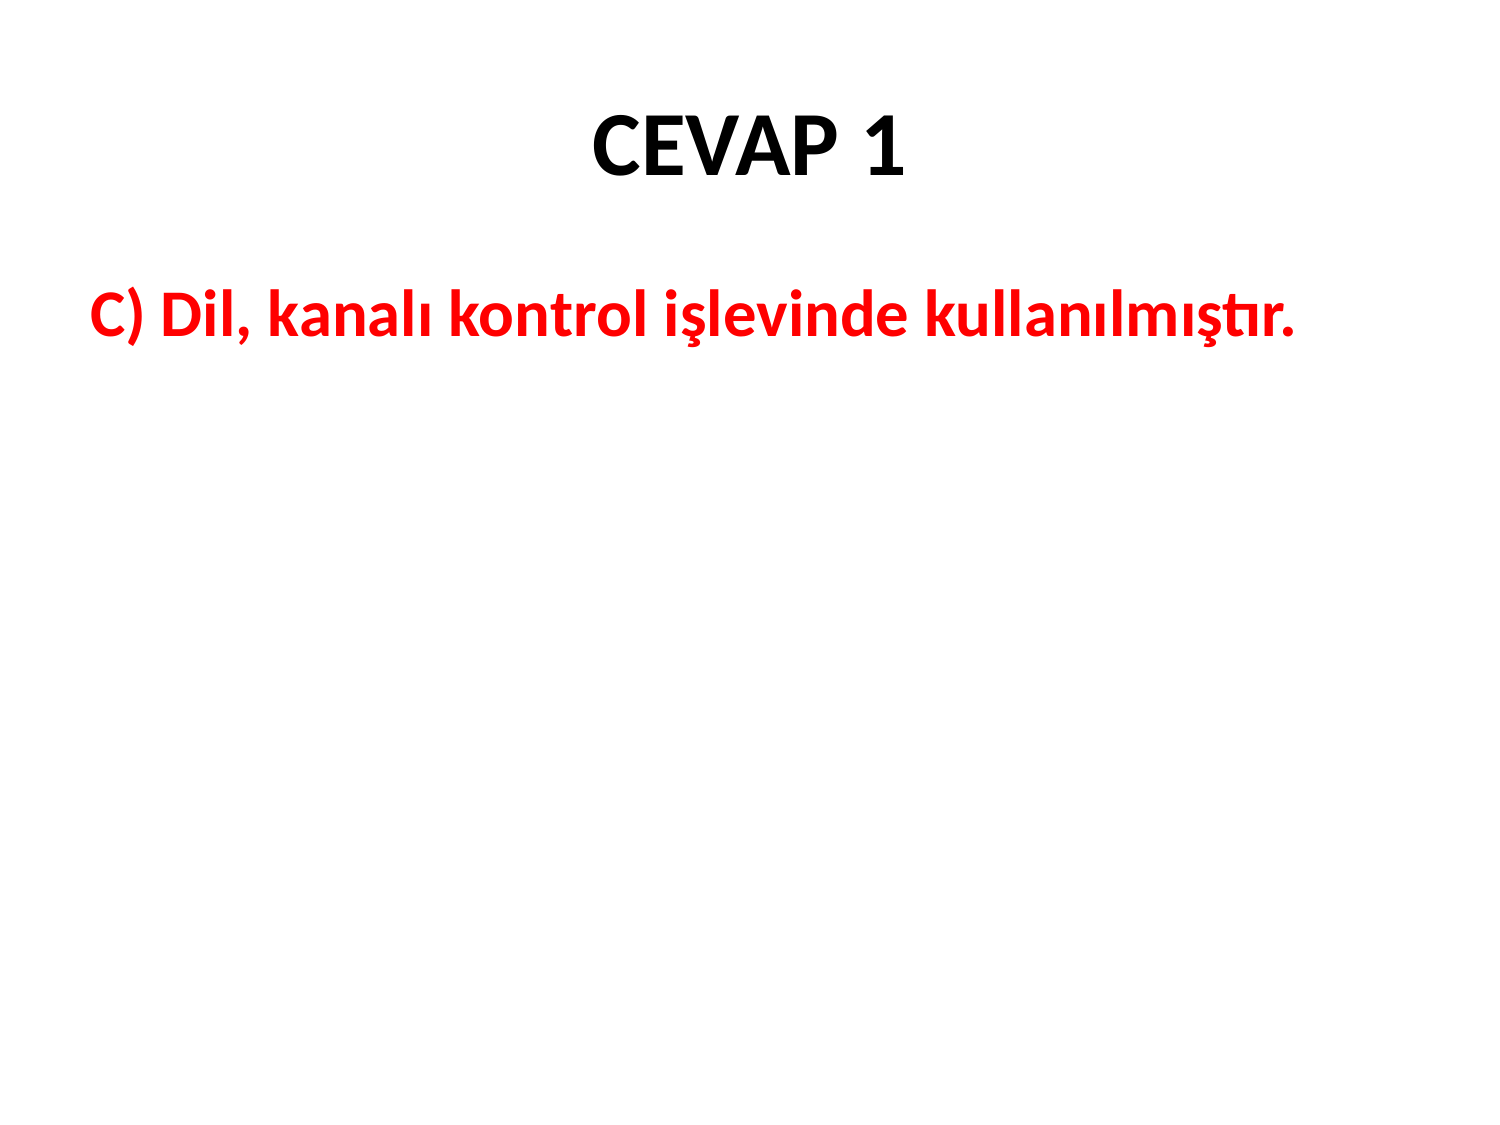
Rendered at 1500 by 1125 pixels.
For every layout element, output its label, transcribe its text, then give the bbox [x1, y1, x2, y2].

list C) Dil, kanalı kontrol işlevinde kullanılmıştır. [75, 262, 1425, 1005]
title CEVAP 1 [75, 45, 1425, 233]
